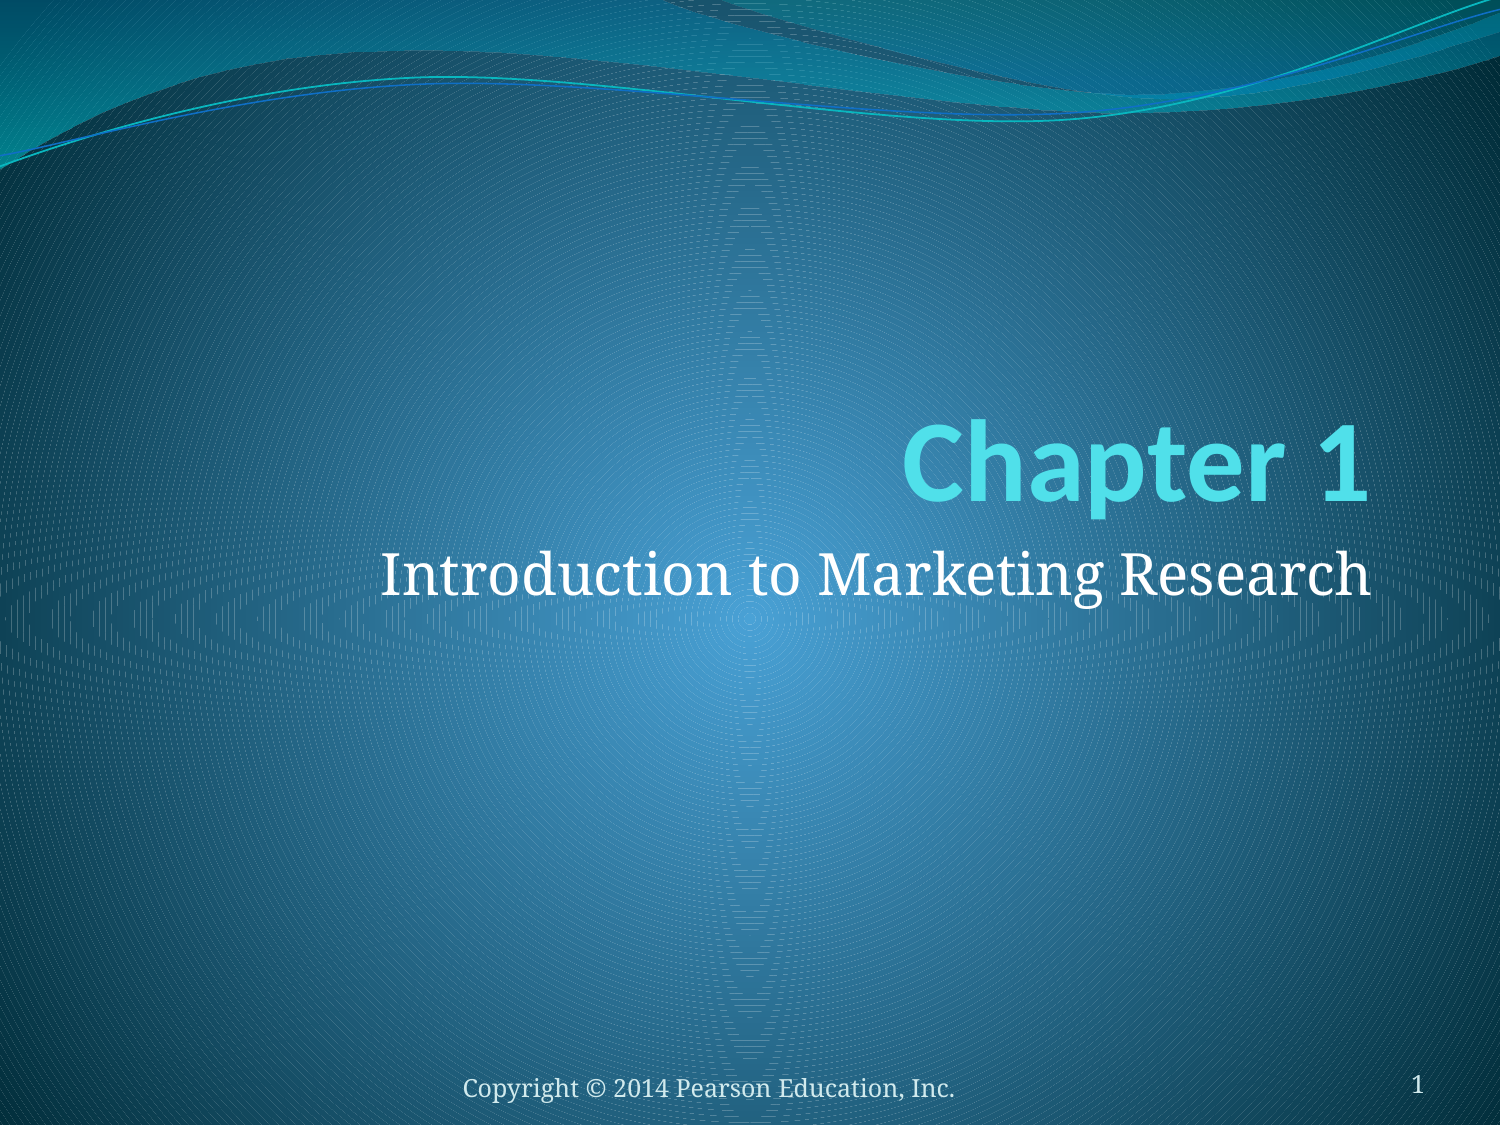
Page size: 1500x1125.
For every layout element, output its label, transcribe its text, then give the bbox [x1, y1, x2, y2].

subtitle Introduction to Marketing Research [87, 529, 1377, 818]
footer Copyright © 2014 Pearson Education, Inc. [437, 1042, 988, 1103]
title Chapter 1 [87, 224, 1376, 526]
slide_number 1 [1299, 1042, 1425, 1103]
